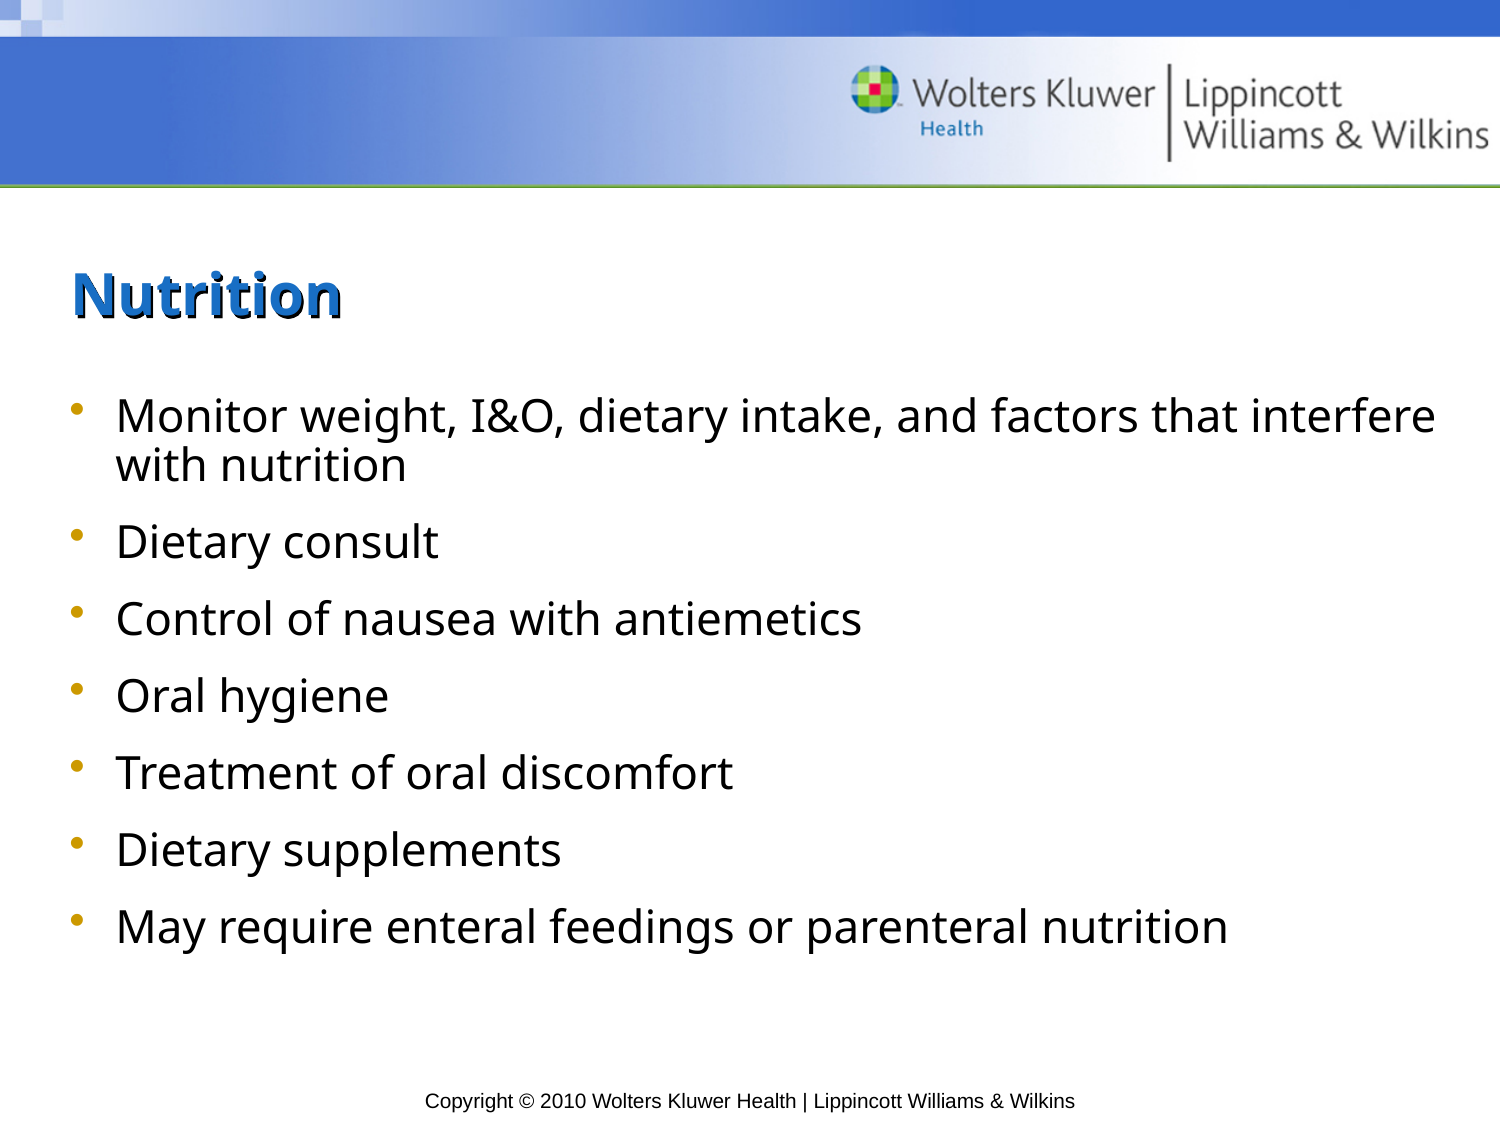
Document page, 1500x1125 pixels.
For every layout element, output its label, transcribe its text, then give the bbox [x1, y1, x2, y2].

list Monitor weight, I&O, dietary intake, and factors that interfere with nutrition Dietary consult Control of nausea with antiemetics Oral hygiene Treatment of oral discomfort Dietary supplements May require enteral feedings or parenteral nutrition [53, 384, 1468, 1088]
picture [0, 0, 1500, 188]
title Nutrition [70, 264, 1470, 329]
